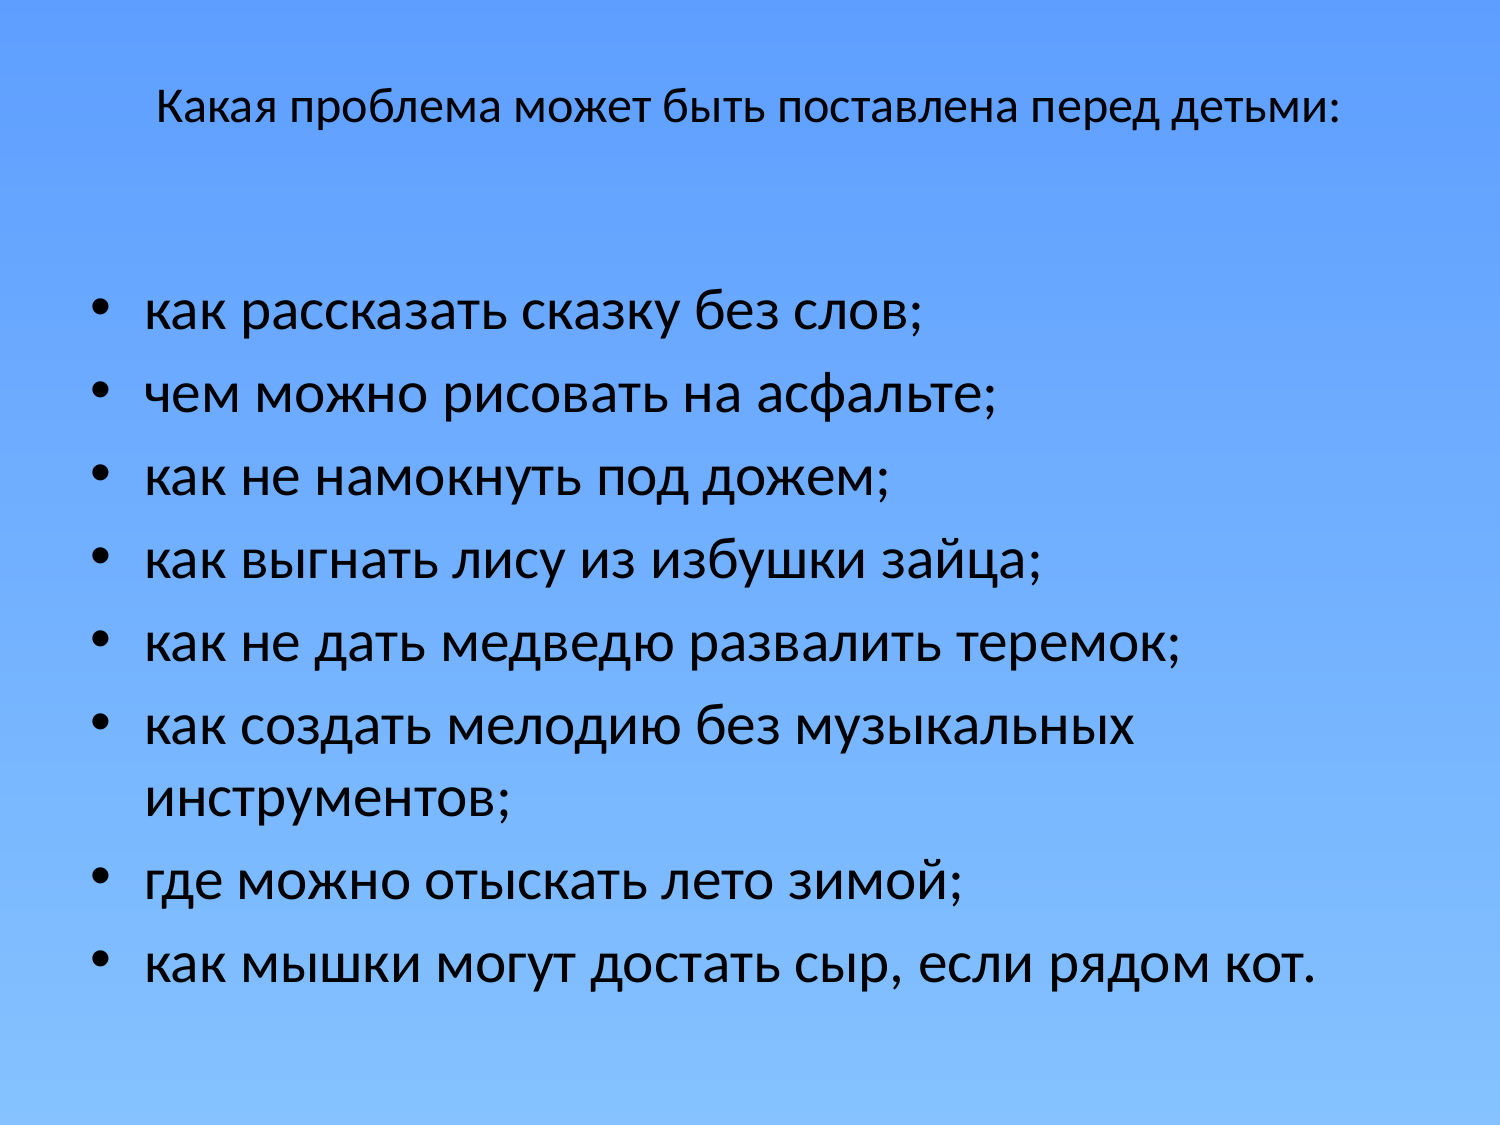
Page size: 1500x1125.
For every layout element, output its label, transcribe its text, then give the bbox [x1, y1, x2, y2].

title Какая проблема может быть поставлена перед детьми: [75, 45, 1425, 233]
list как рассказать сказку без слов; чем можно рисовать на асфальте; как не намокнуть под дожем; как выгнать лису из избушки зайца; как не дать медведю развалить теремок; как создать мелодию без музыкальных инструментов; где можно отыскать лето зимой; как мышки могут достать сыр, если рядом кот. [75, 262, 1425, 1005]
